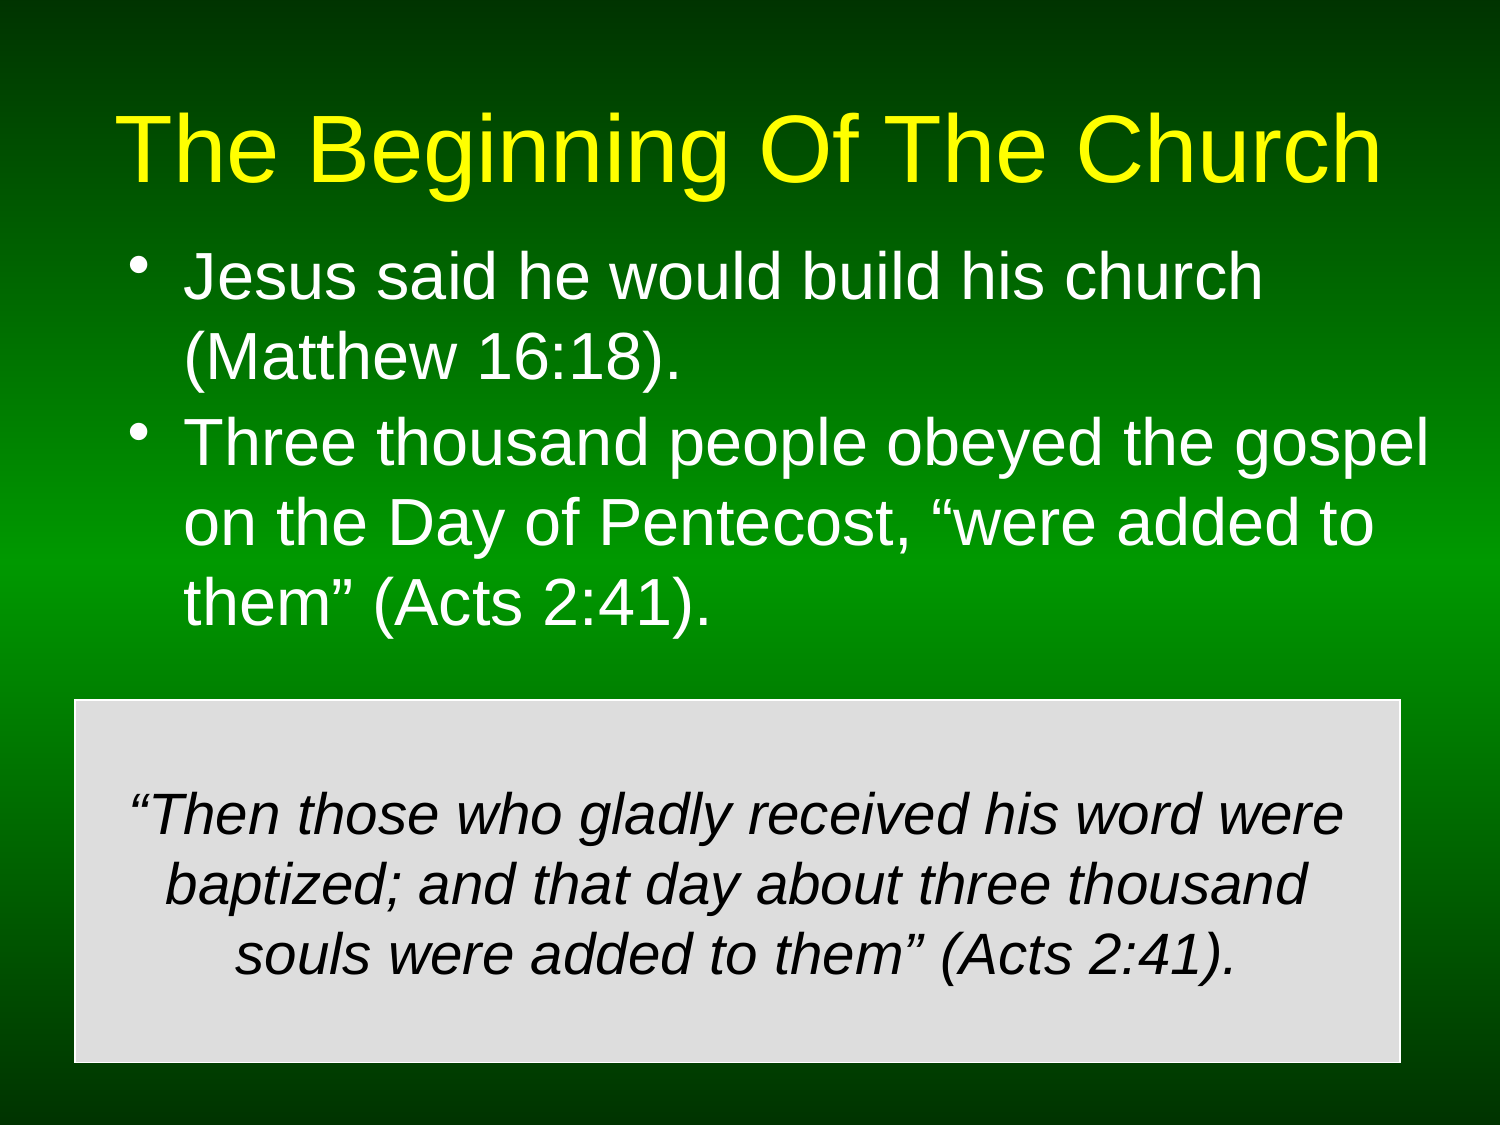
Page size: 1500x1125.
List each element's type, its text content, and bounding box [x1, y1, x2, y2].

text_box “Then those who gladly received his word were baptized; and that day about three thousand souls were added to them” (Acts 2:41). [75, 699, 1400, 1063]
list Jesus said he would build his church (Matthew 16:18). Three thousand people obeyed the gospel on the Day of Pentecost, “were added to them” (Acts 2:41). [112, 224, 1463, 763]
title The Beginning Of The Church [37, 50, 1463, 238]
